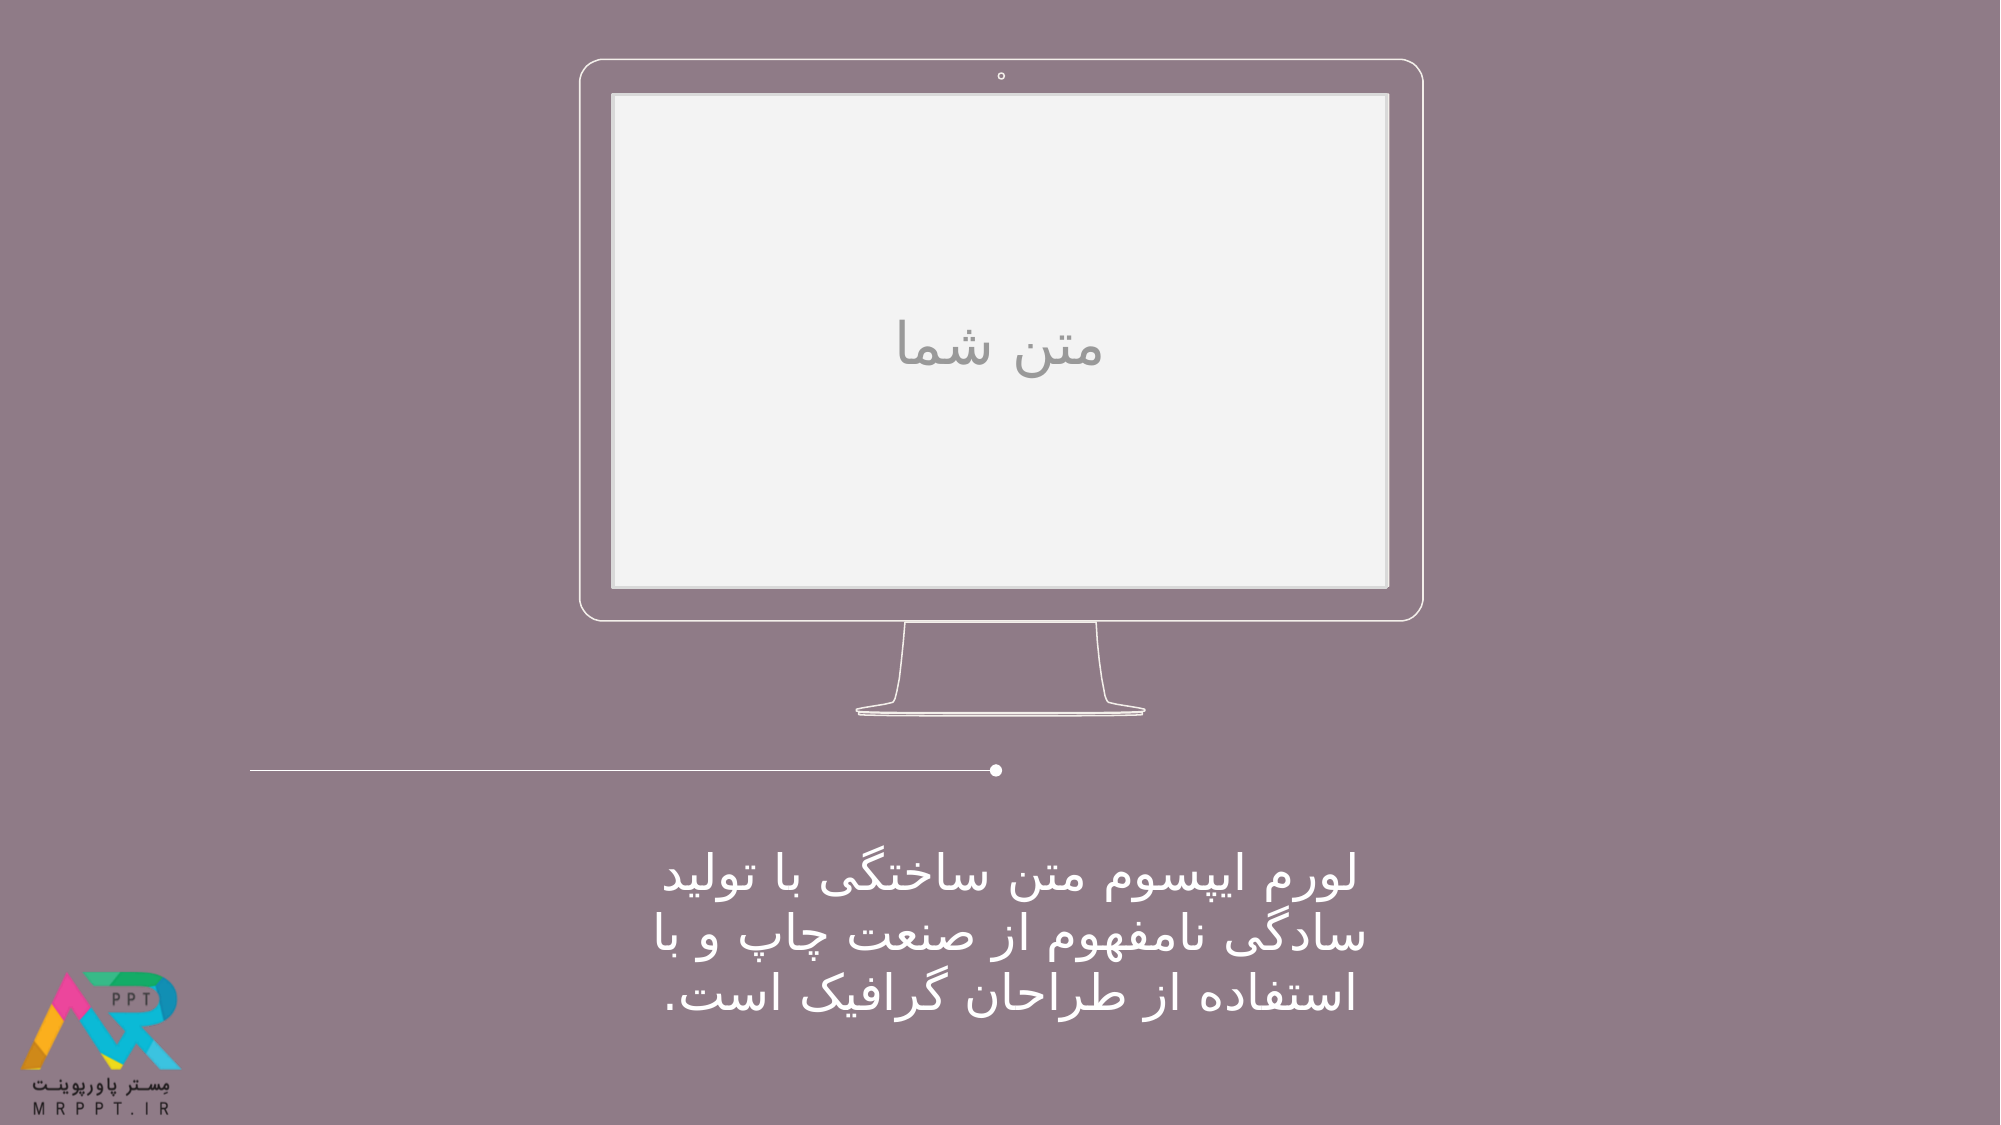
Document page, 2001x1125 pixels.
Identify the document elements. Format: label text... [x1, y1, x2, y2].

text_box لورم ایپسوم متن ساختگی با تولید سادگی نامفهوم از صنعت چاپ و با استفاده از طراحان گرافیک است. [613, 824, 1409, 1125]
text_box [579, 59, 1423, 621]
picture [0, 963, 201, 1125]
text_box متن شما [613, 94, 1387, 588]
text_box [856, 622, 1145, 716]
